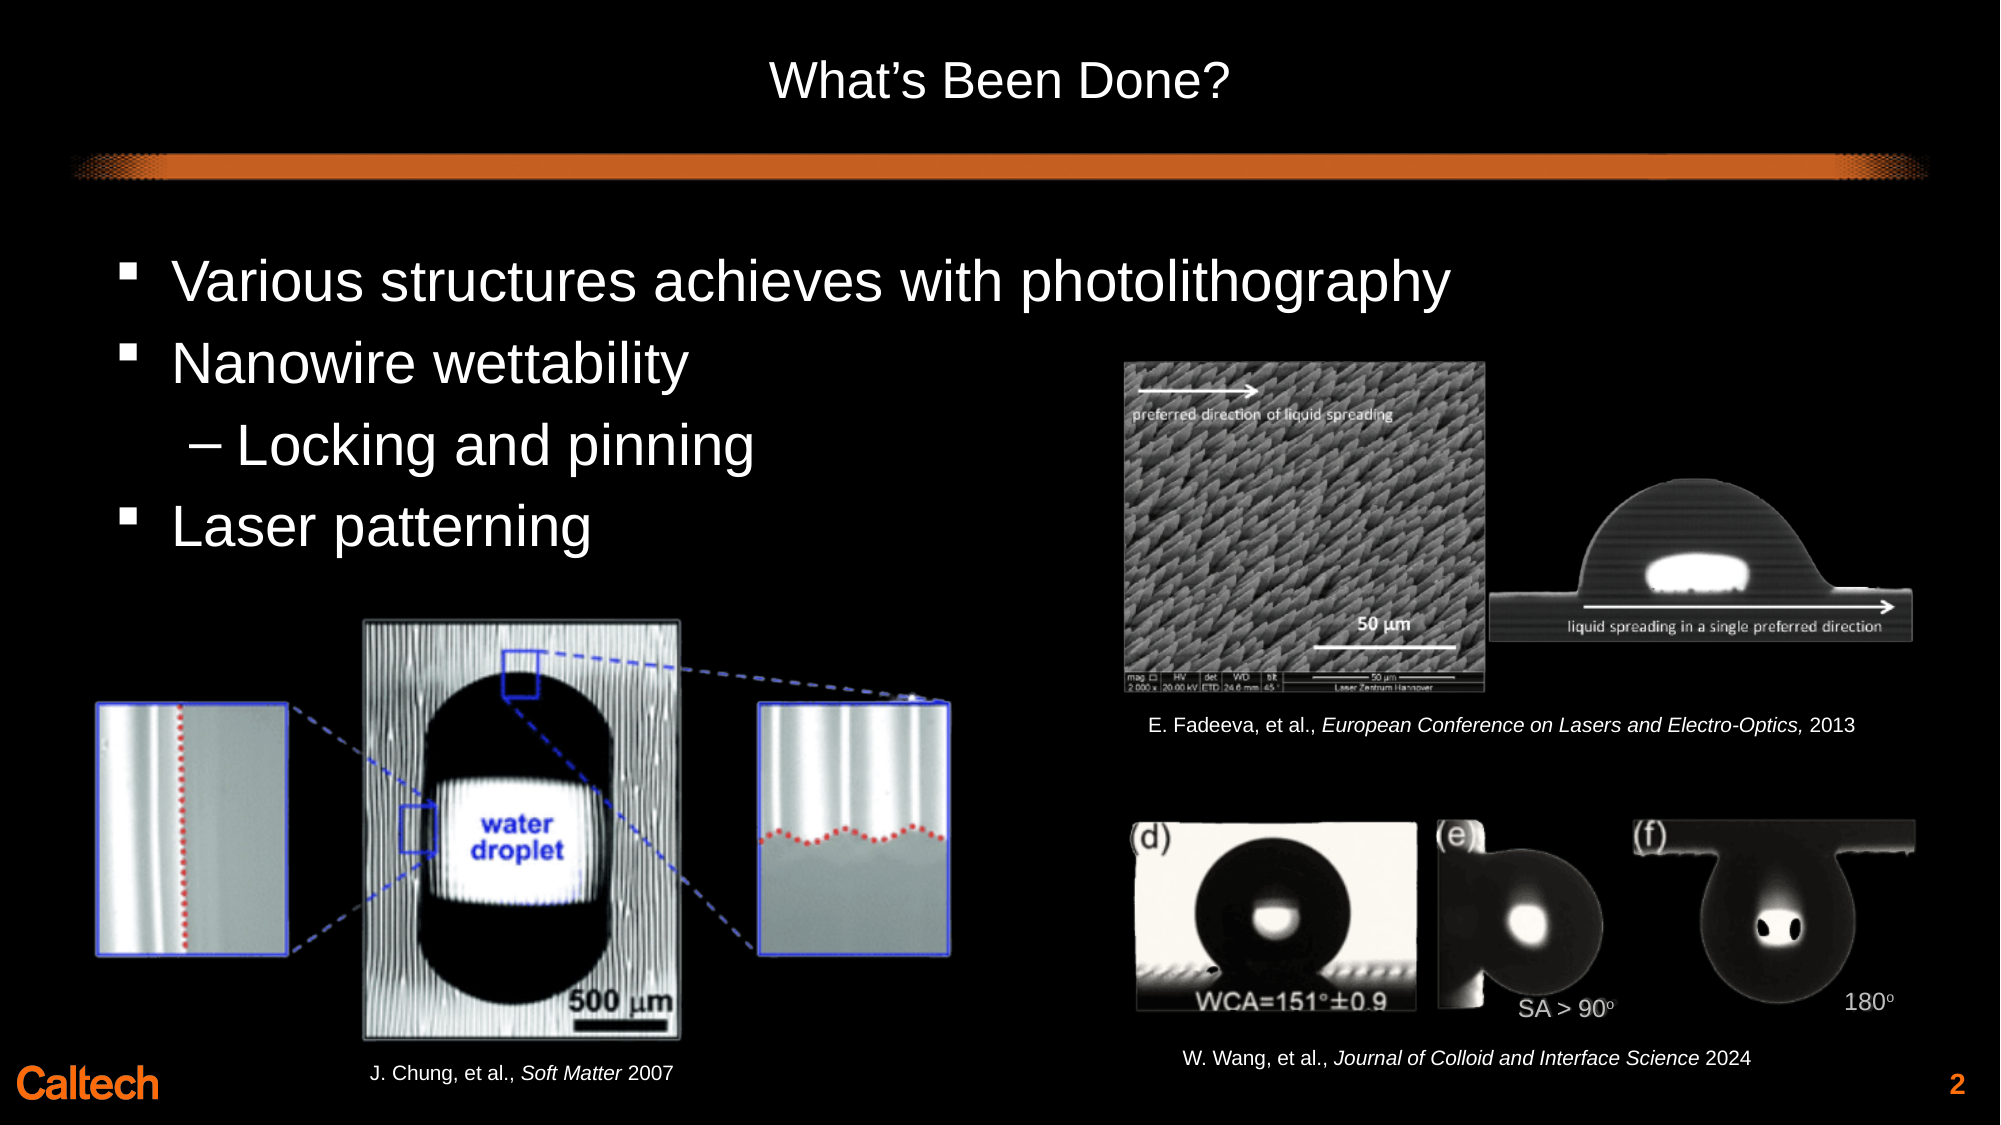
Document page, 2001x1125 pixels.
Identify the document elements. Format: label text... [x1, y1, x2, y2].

picture [1116, 352, 1931, 698]
picture [1126, 817, 1921, 1022]
picture [69, 152, 1930, 182]
picture [17, 599, 1001, 1100]
slide_number 1 [1882, 1052, 1981, 1113]
list Various structures achieves with photolithography Nanowire wettability Locking and pinning Laser patterning [100, 236, 1901, 998]
title What’s Been Done? [192, 3, 1809, 153]
text_box E. Fadeeva, et al., European Conference on Lasers and Electro-Optics, 2013 [1133, 707, 1871, 745]
text_box W. Wang, et al., Journal of Colloid and Interface Science 2024 [1167, 1037, 1767, 1078]
